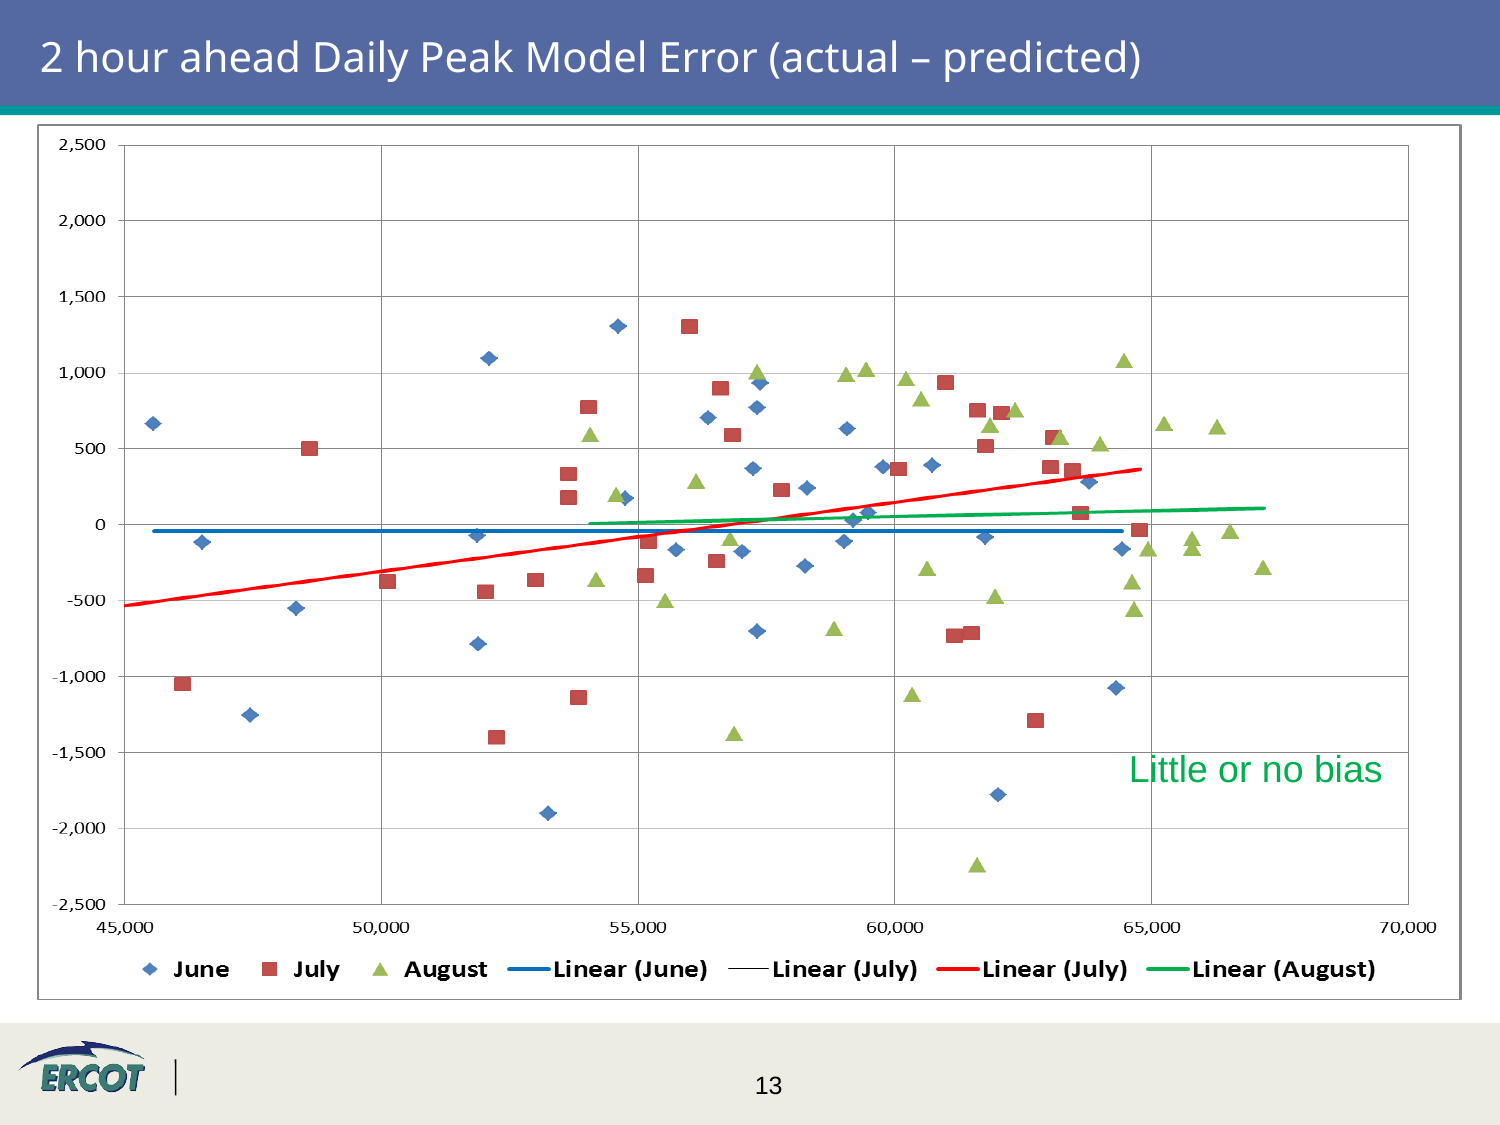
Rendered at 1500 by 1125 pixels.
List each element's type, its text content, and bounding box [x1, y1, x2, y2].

picture [10, 1031, 151, 1111]
picture [37, 124, 1463, 1001]
title 2 hour ahead Daily Peak Model Error (actual – predicted) [24, 0, 1450, 113]
